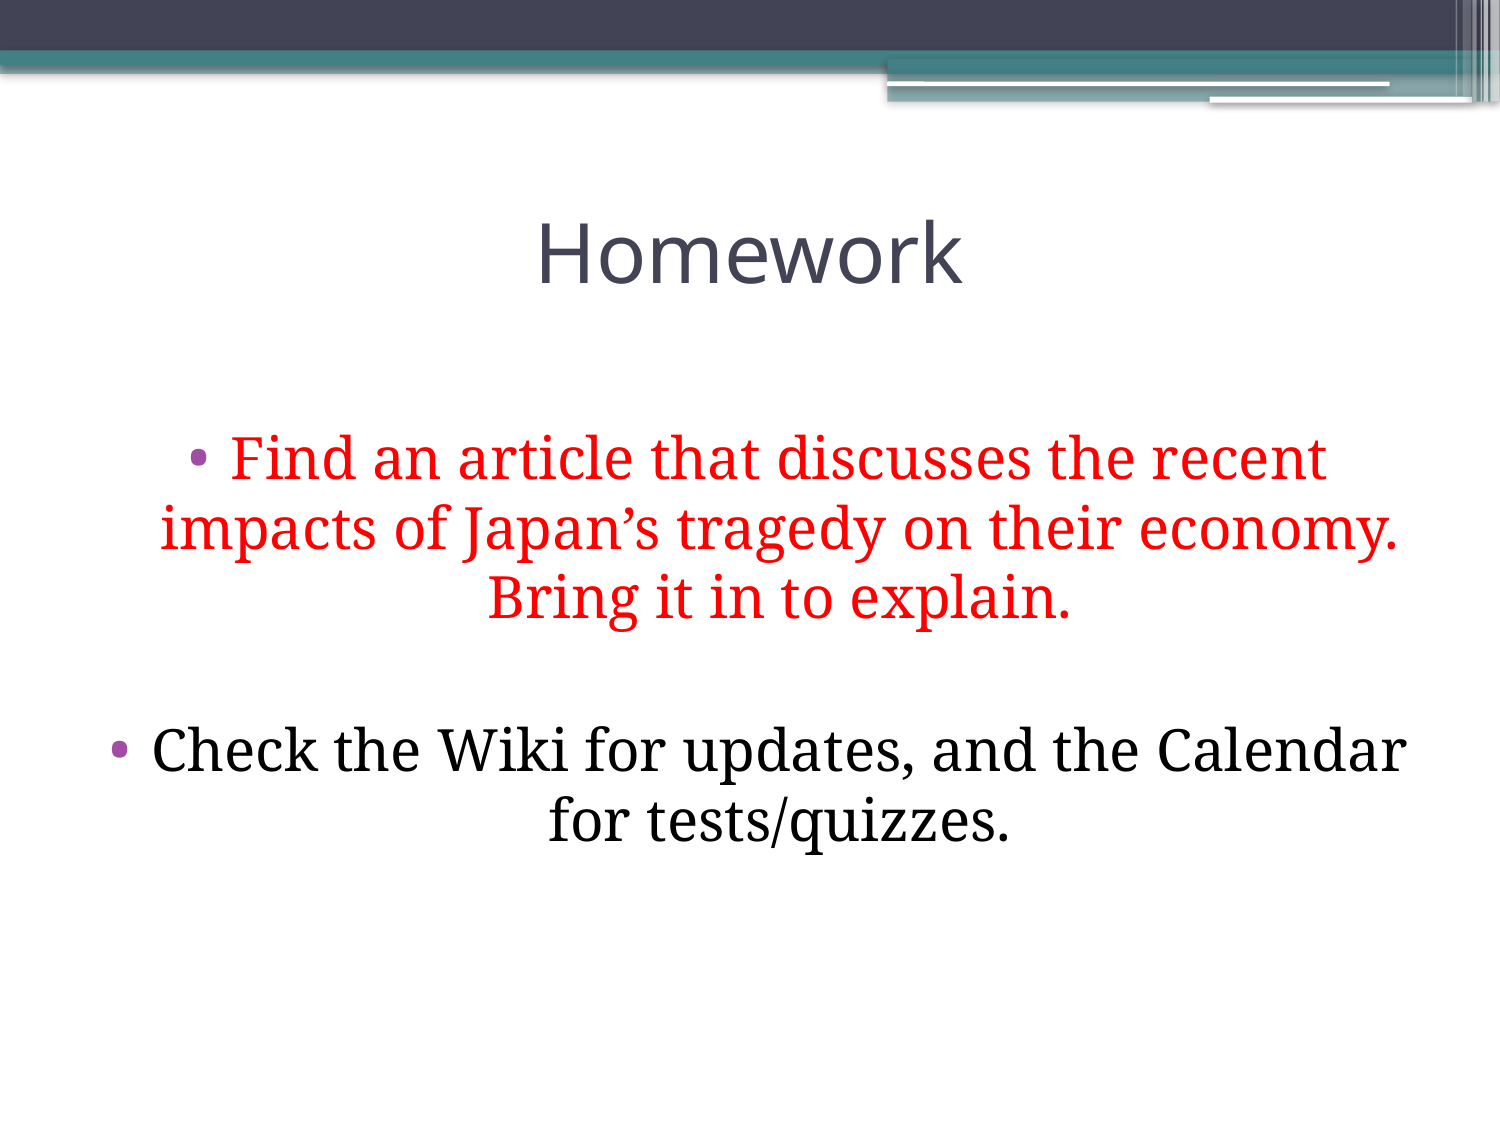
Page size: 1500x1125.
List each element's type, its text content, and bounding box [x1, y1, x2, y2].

list Find an article that discusses the recent impacts of Japan’s tragedy on their economy. Bring it in to explain. Check the Wiki for updates, and the Calendar for tests/quizzes. [75, 337, 1425, 1079]
title Homework [75, 162, 1425, 337]
